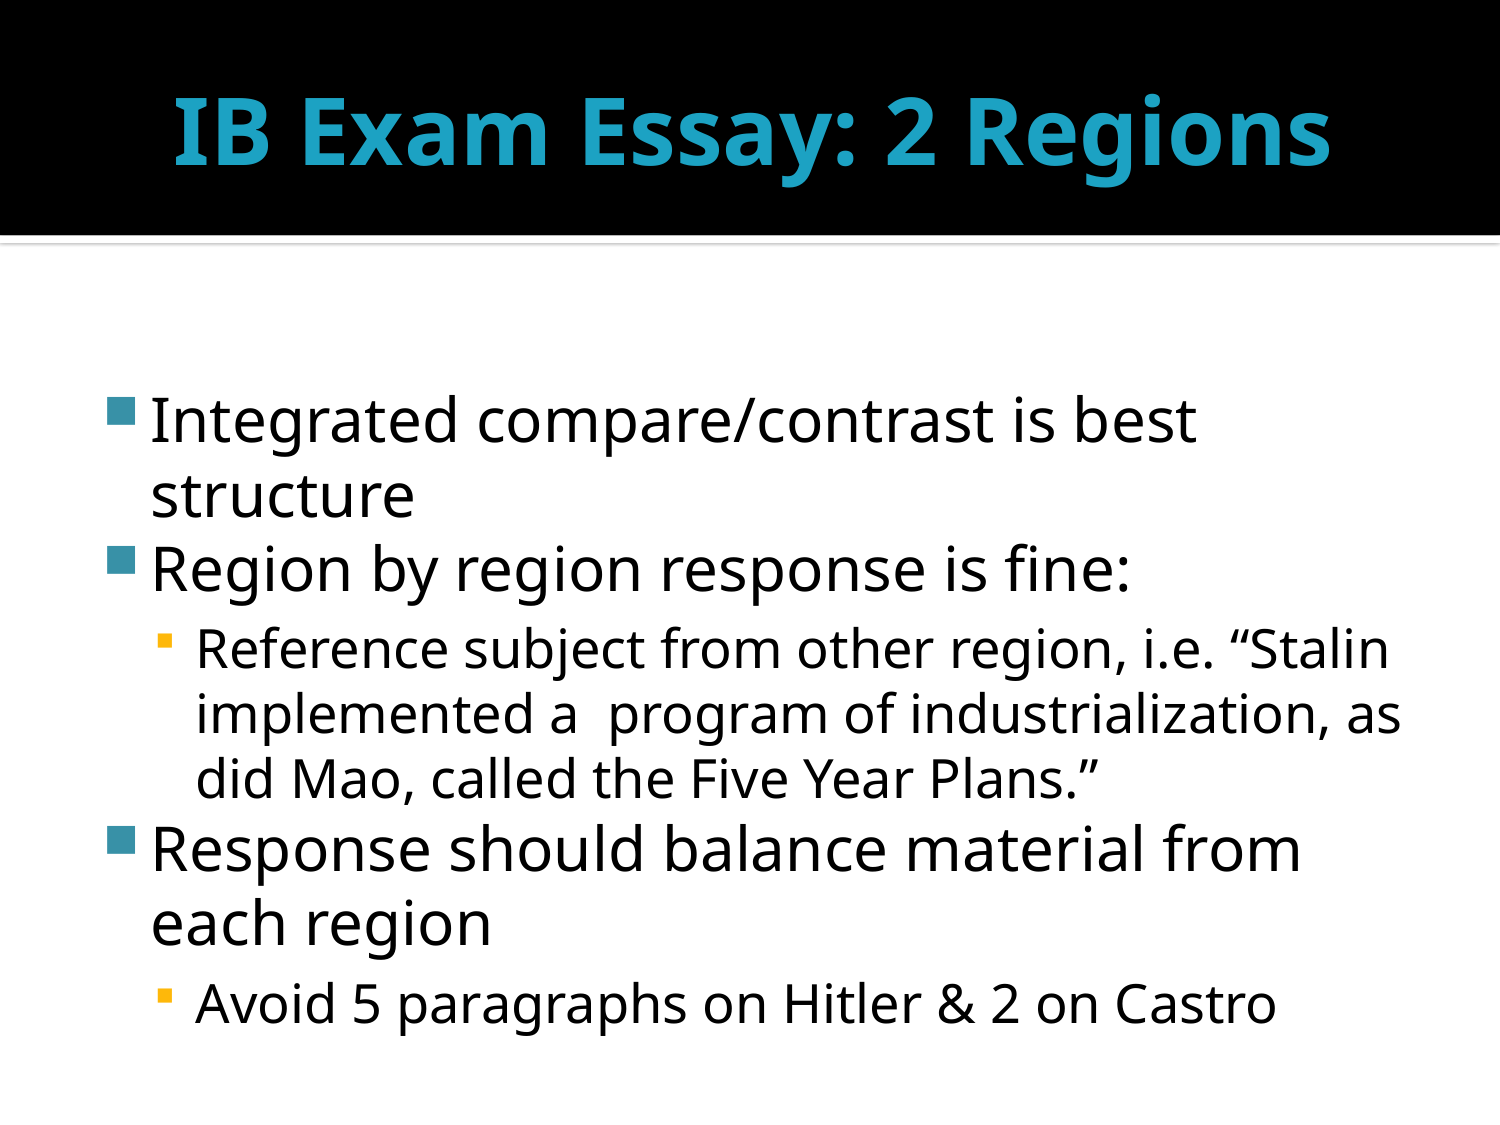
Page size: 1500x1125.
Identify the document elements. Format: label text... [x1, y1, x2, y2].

list Integrated compare/contrast is best structure Region by region response is fine: Reference subject from other region, i.e. “Stalin implemented a program of industrialization, as did Mao, called the Five Year Plans.” Response should balance material from each region Avoid 5 paragraphs on Hitler & 2 on Castro [75, 291, 1425, 1050]
title IB Exam Essay: 2 Regions [75, 25, 1425, 231]
